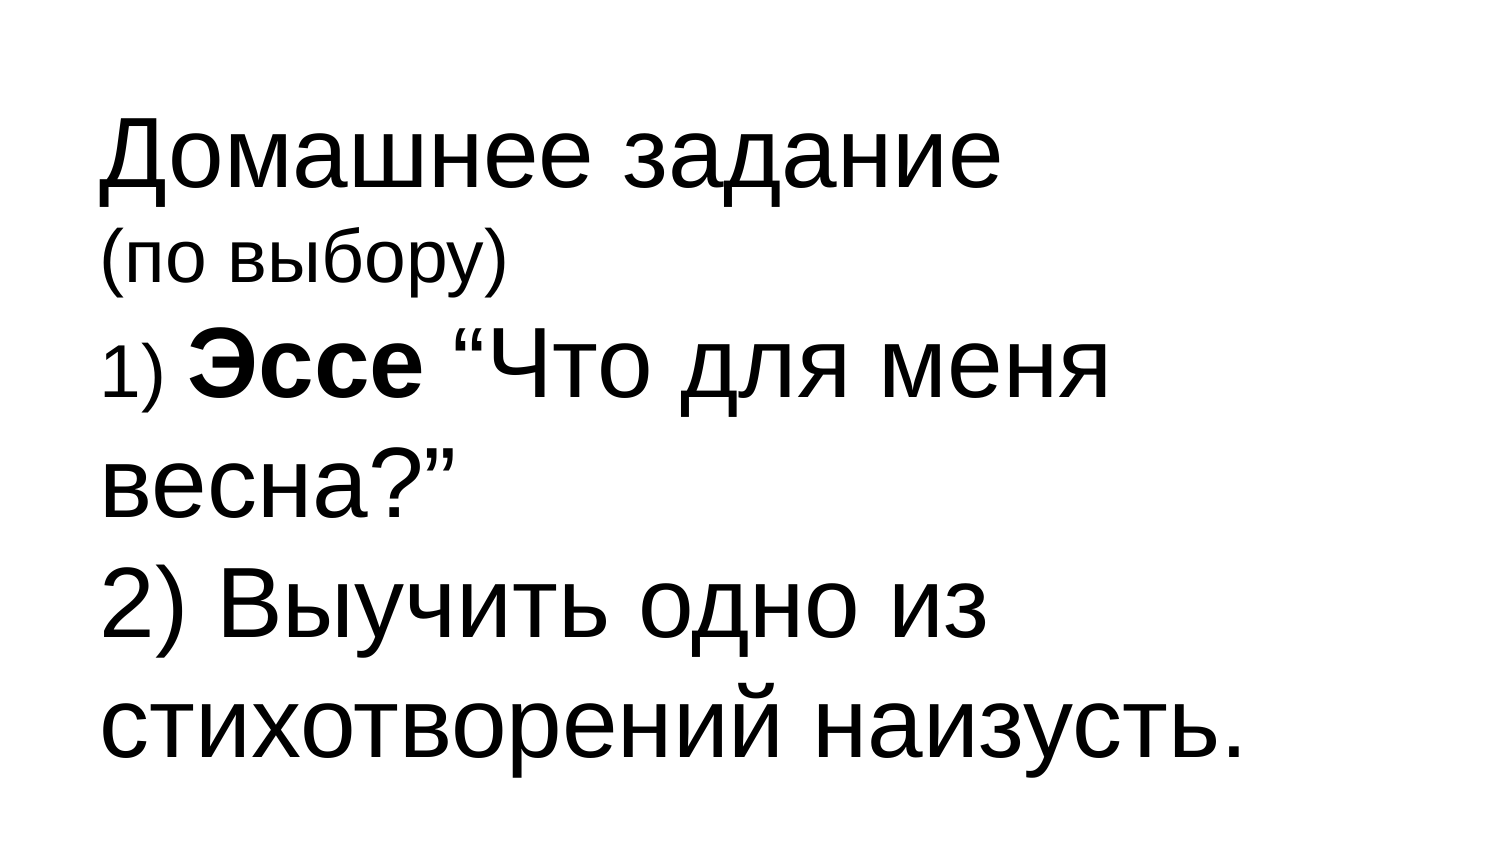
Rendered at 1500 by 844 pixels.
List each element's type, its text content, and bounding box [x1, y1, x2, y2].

text_box Домашнее задание (по выбору) 1) Эссе “Что для меня весна?” 2) Выучить одно из стихотворений наизусть. [85, 72, 1449, 768]
